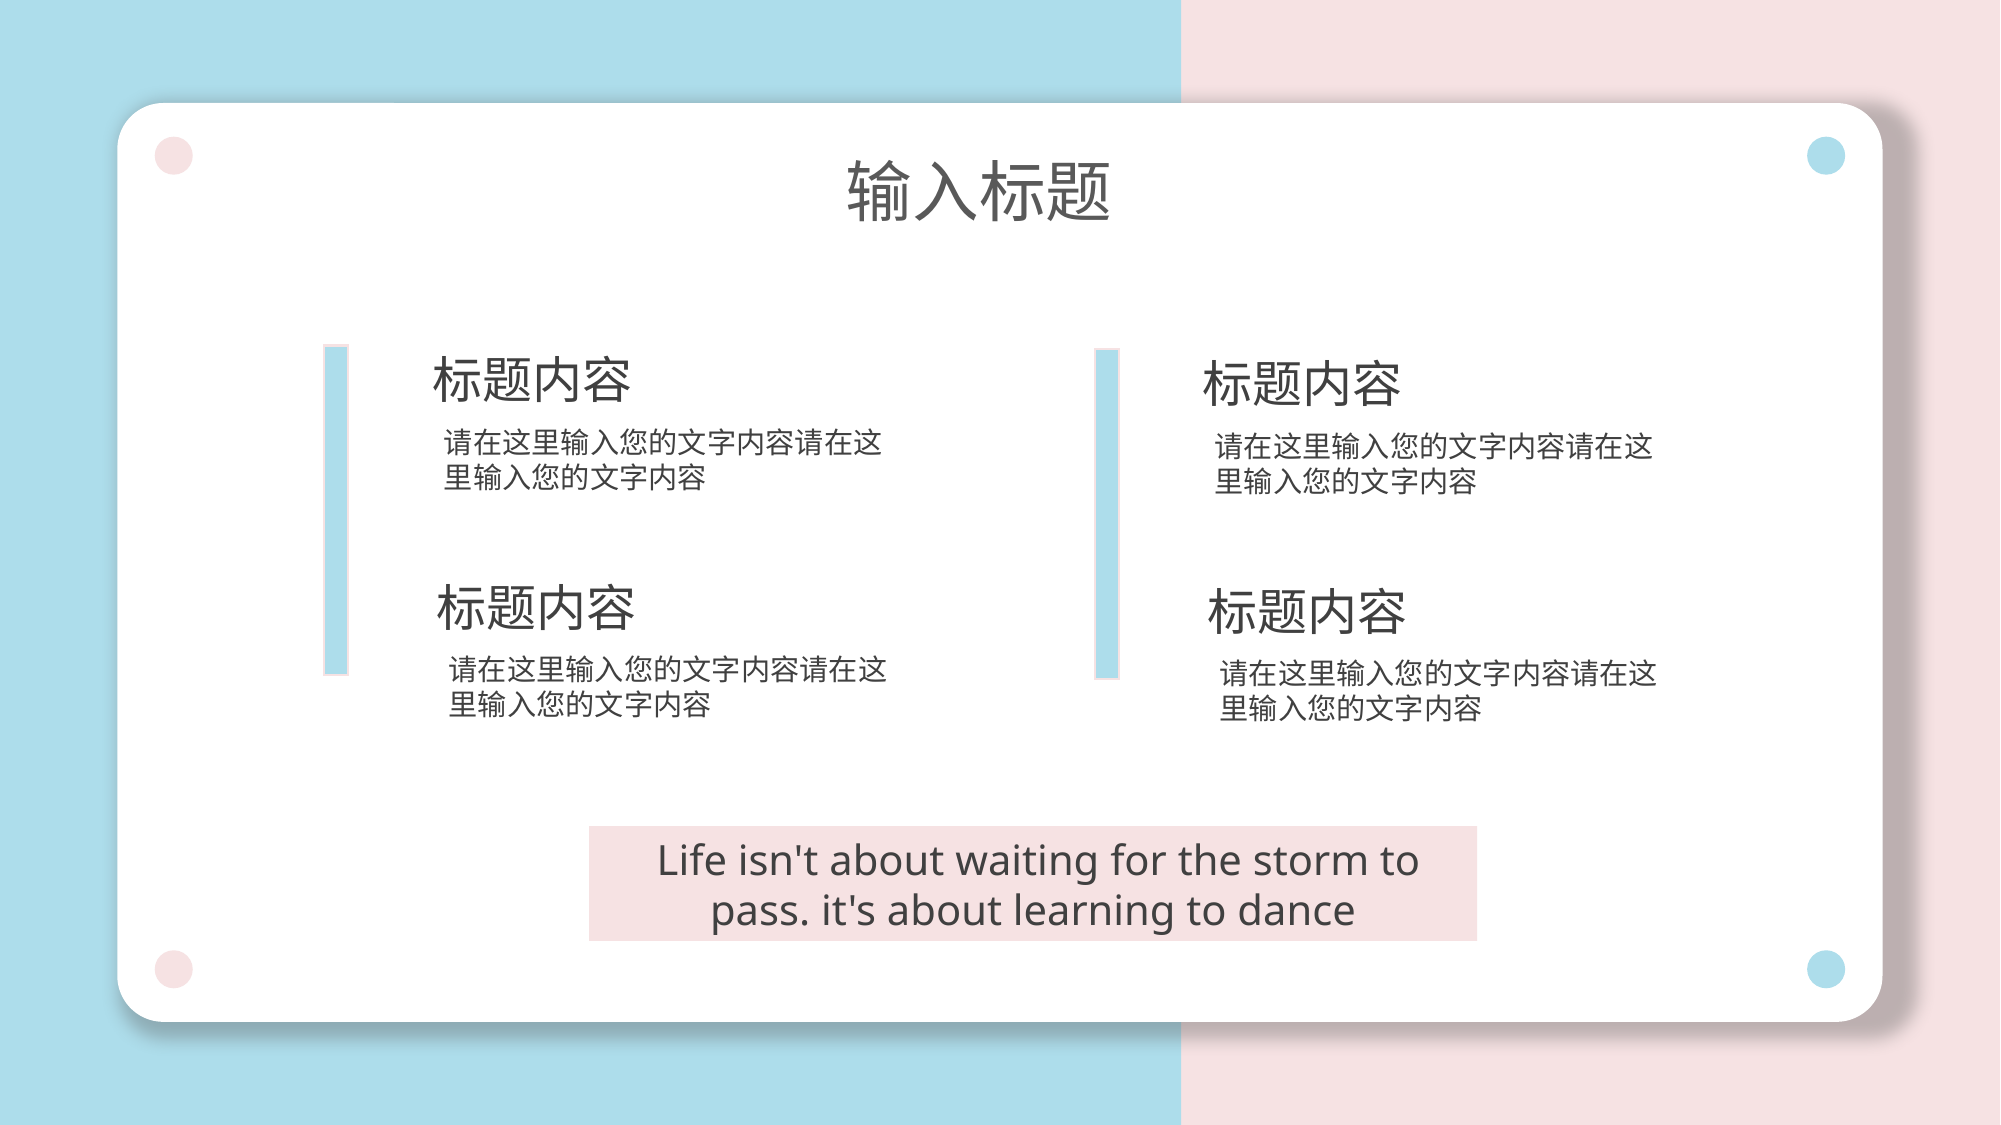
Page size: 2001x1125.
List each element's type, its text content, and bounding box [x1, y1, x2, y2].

text_box [1094, 348, 1120, 680]
text_box [0, 0, 1182, 1125]
text_box [153, 135, 194, 176]
text_box Life isn't about waiting for the storm to pass. it's about learning to dance [589, 826, 1478, 941]
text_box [1192, 572, 1676, 734]
text_box [323, 344, 349, 676]
text_box [116, 101, 1884, 1023]
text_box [417, 341, 905, 503]
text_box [421, 568, 906, 730]
text_box [1806, 949, 1847, 990]
text_box [1806, 135, 1847, 176]
text_box [153, 949, 194, 990]
text_box 输入标题 [830, 142, 1170, 238]
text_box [1187, 345, 1676, 507]
